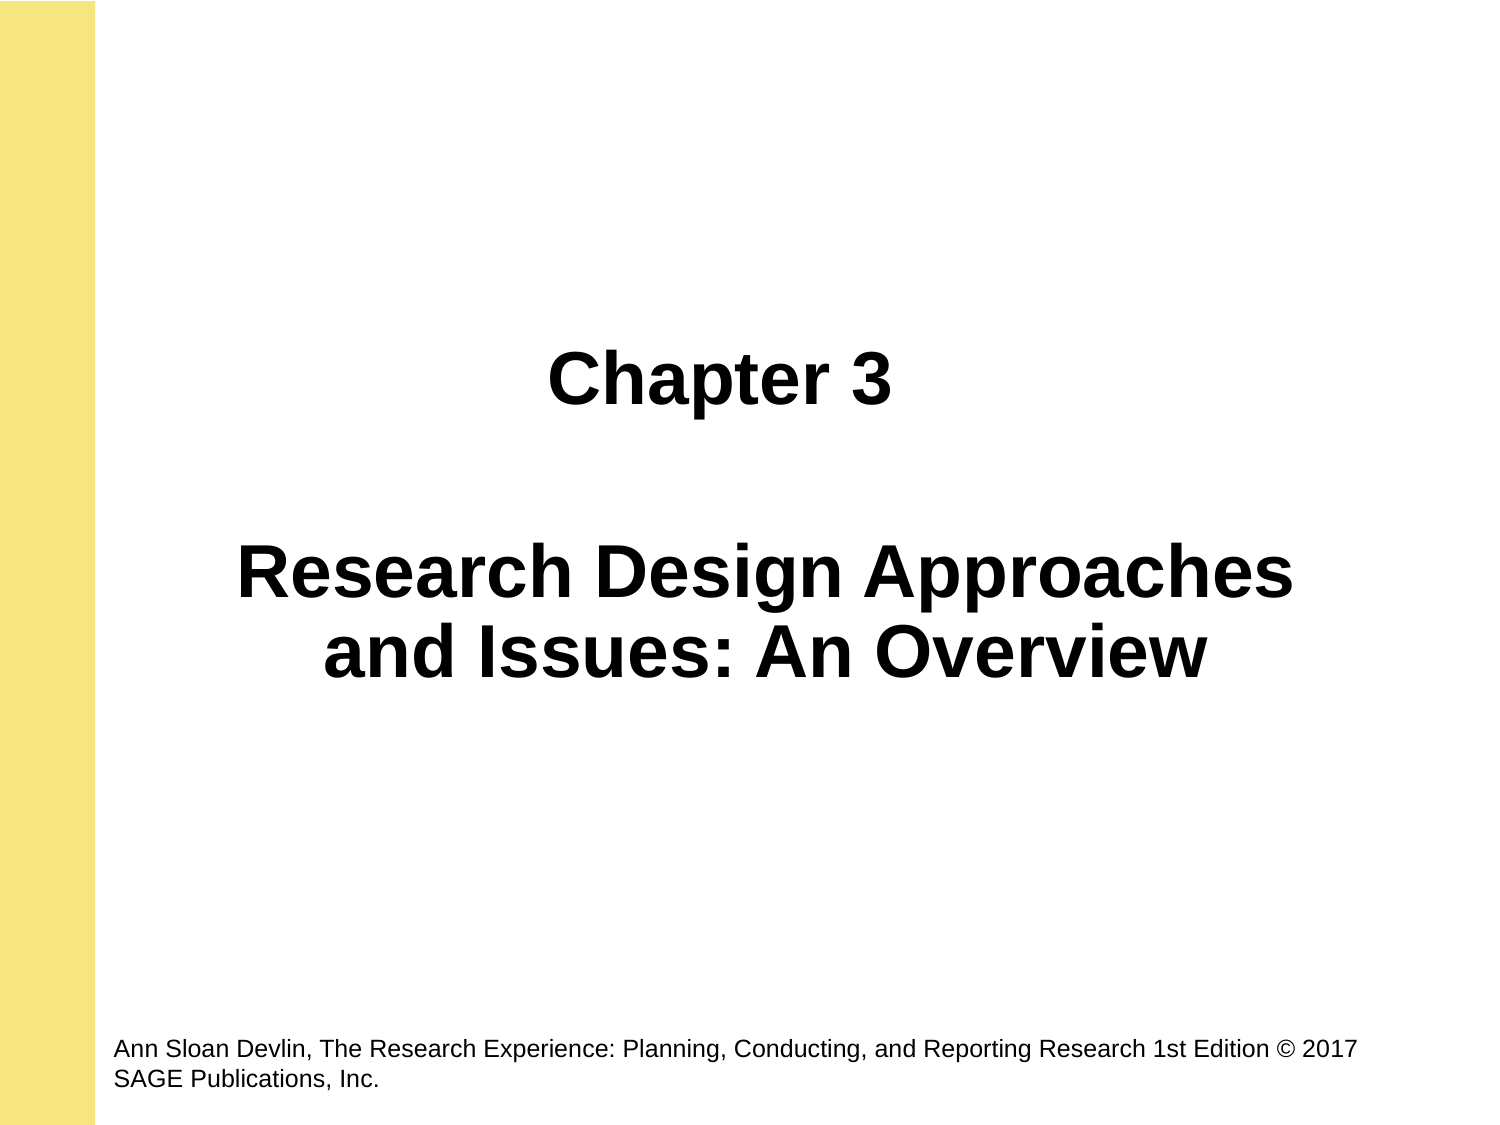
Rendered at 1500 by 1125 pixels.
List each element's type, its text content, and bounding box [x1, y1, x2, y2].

picture [0, 1, 96, 1125]
text_box Chapter 3 [532, 321, 909, 427]
subtitle Research Design Approaches and Issues: An Overview [152, 524, 1380, 706]
